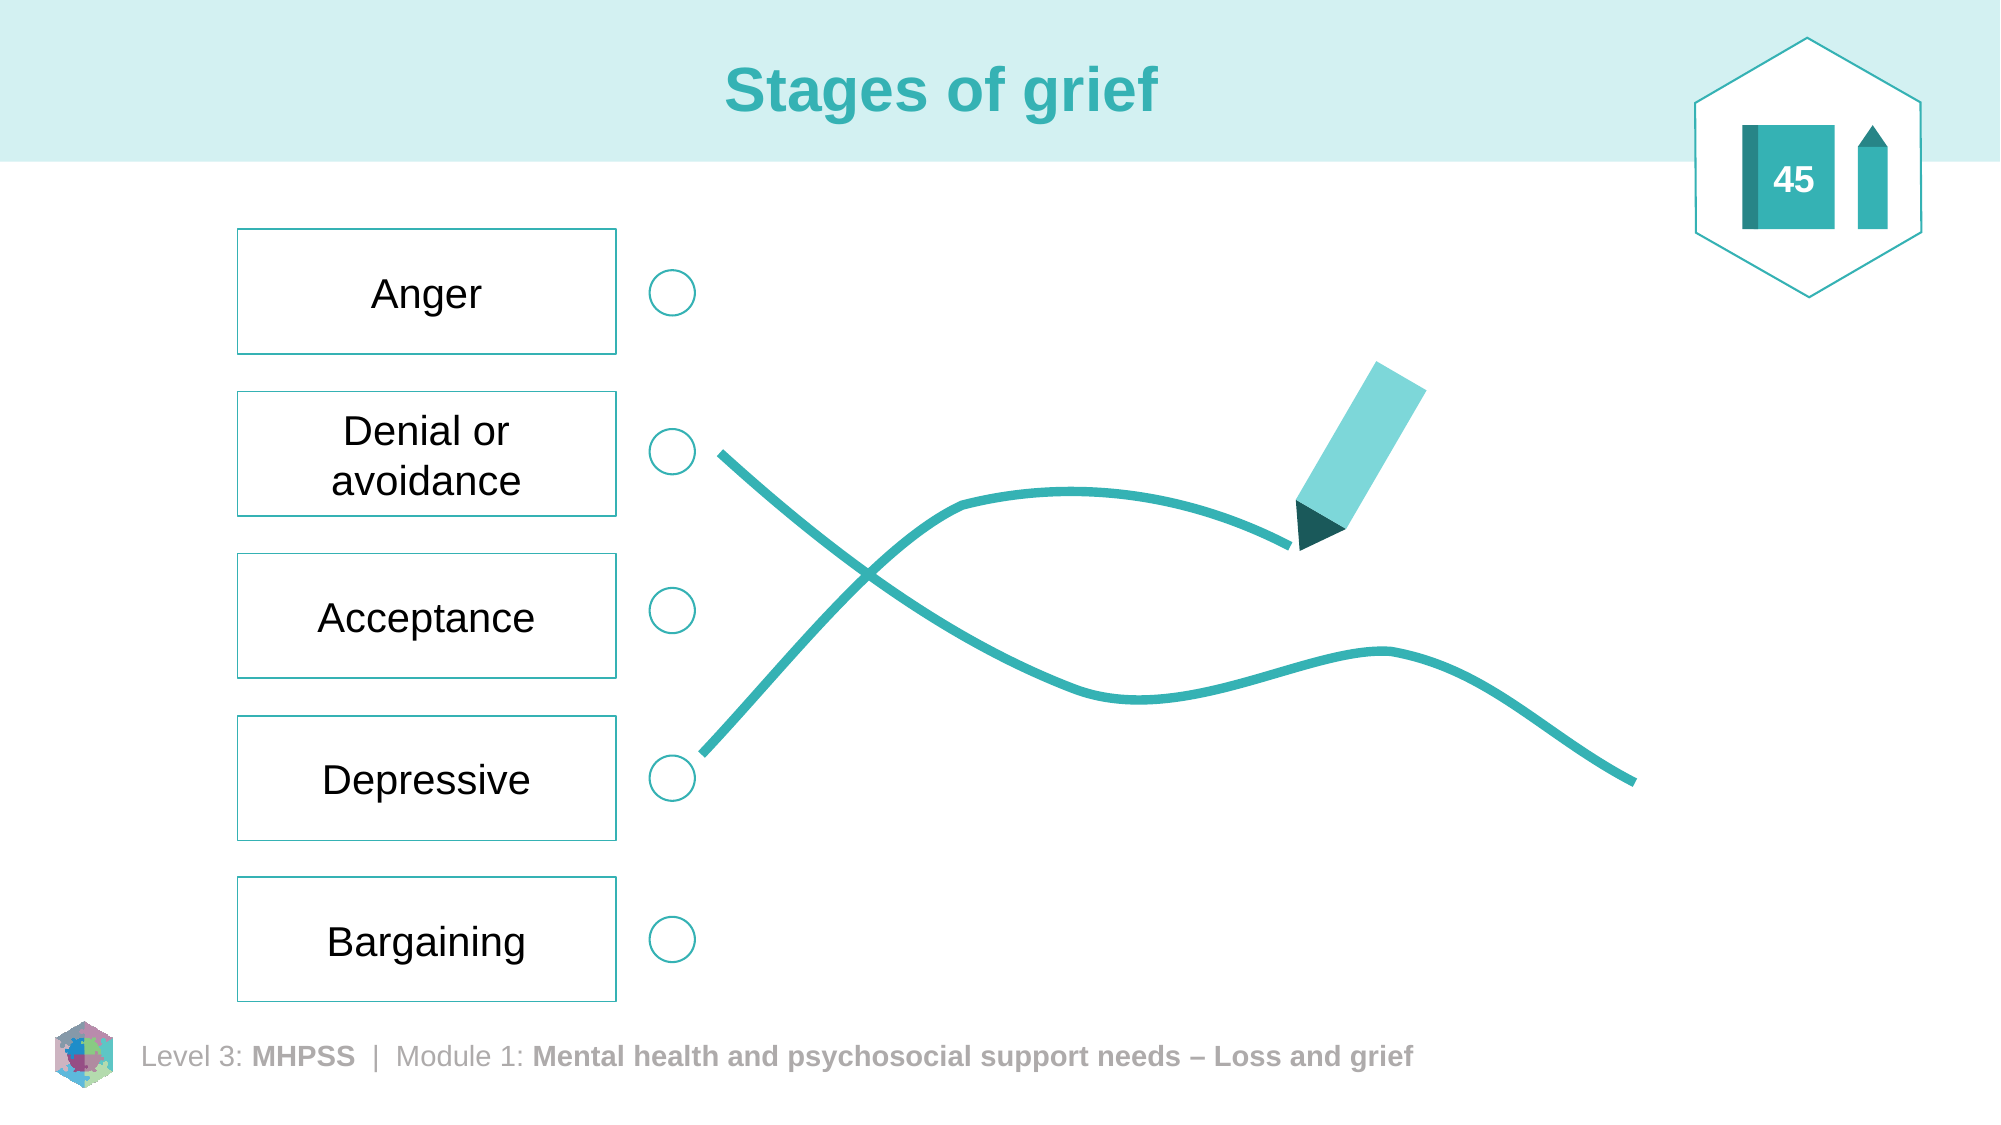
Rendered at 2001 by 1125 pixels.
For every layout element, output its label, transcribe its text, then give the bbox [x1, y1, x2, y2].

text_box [1321, 361, 1380, 565]
title Stages of grief [79, 19, 1634, 163]
text_box [701, 491, 1291, 755]
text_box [237, 228, 617, 841]
text_box Bargaining [237, 877, 616, 1002]
text_box [719, 452, 925, 574]
text_box [649, 587, 695, 634]
text_box [649, 429, 695, 475]
text_box [992, 602, 1635, 783]
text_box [1639, 5, 1978, 330]
text_box [649, 755, 695, 801]
text_box [649, 270, 695, 316]
text_box [649, 916, 695, 963]
picture [55, 1021, 113, 1088]
